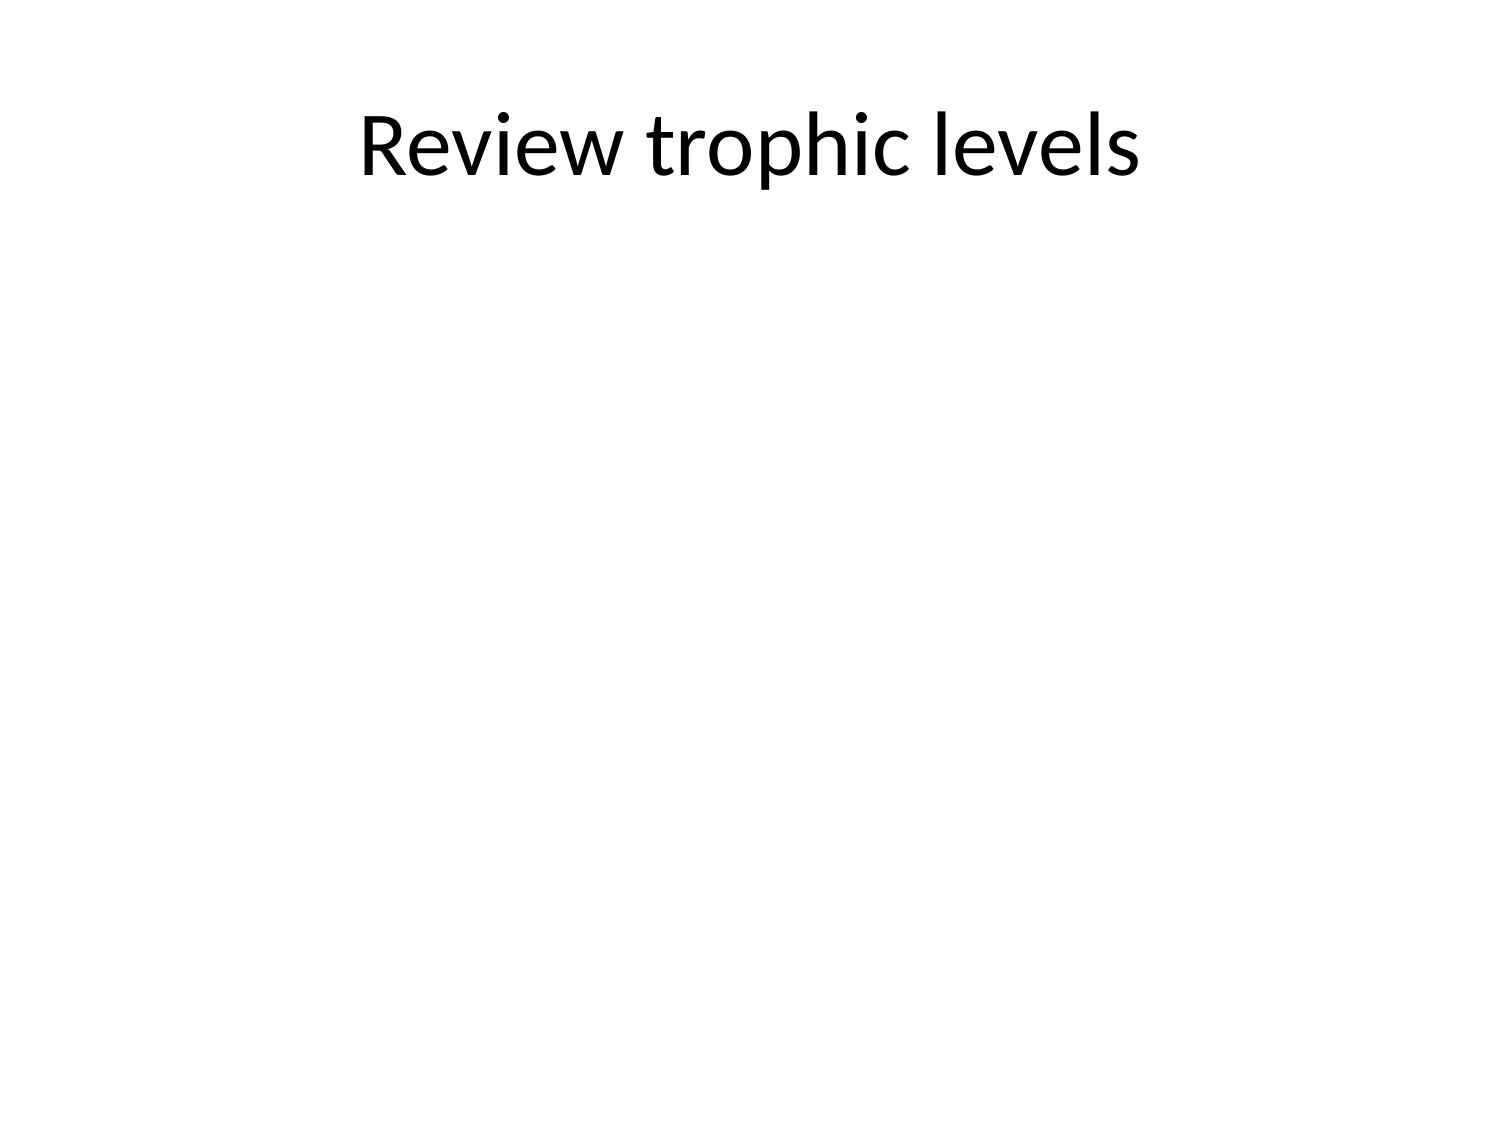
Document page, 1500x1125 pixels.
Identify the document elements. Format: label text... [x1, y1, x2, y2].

title Review trophic levels [75, 45, 1425, 233]
